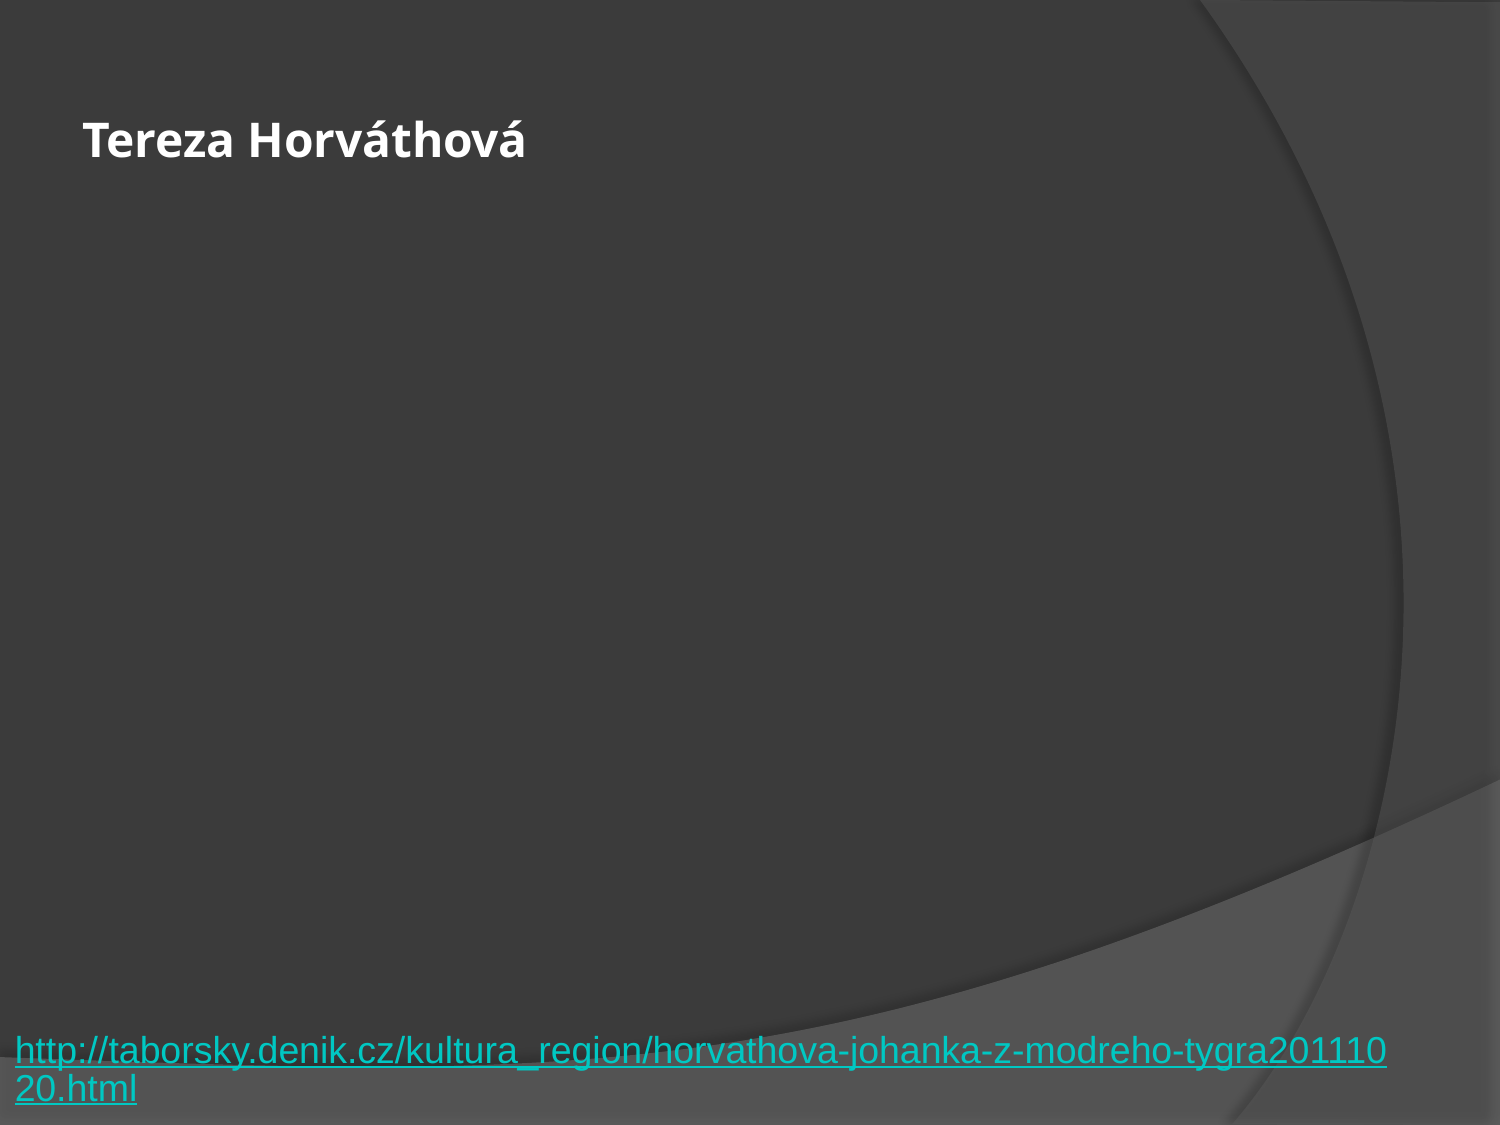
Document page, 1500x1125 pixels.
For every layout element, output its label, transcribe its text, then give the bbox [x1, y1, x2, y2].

title Tereza Horváthová [75, 45, 1300, 233]
text_box http://taborsky.denik.cz/kultura_region/horvathova-johanka-z-modreho-tygra20111020.html [0, 1018, 1418, 1124]
